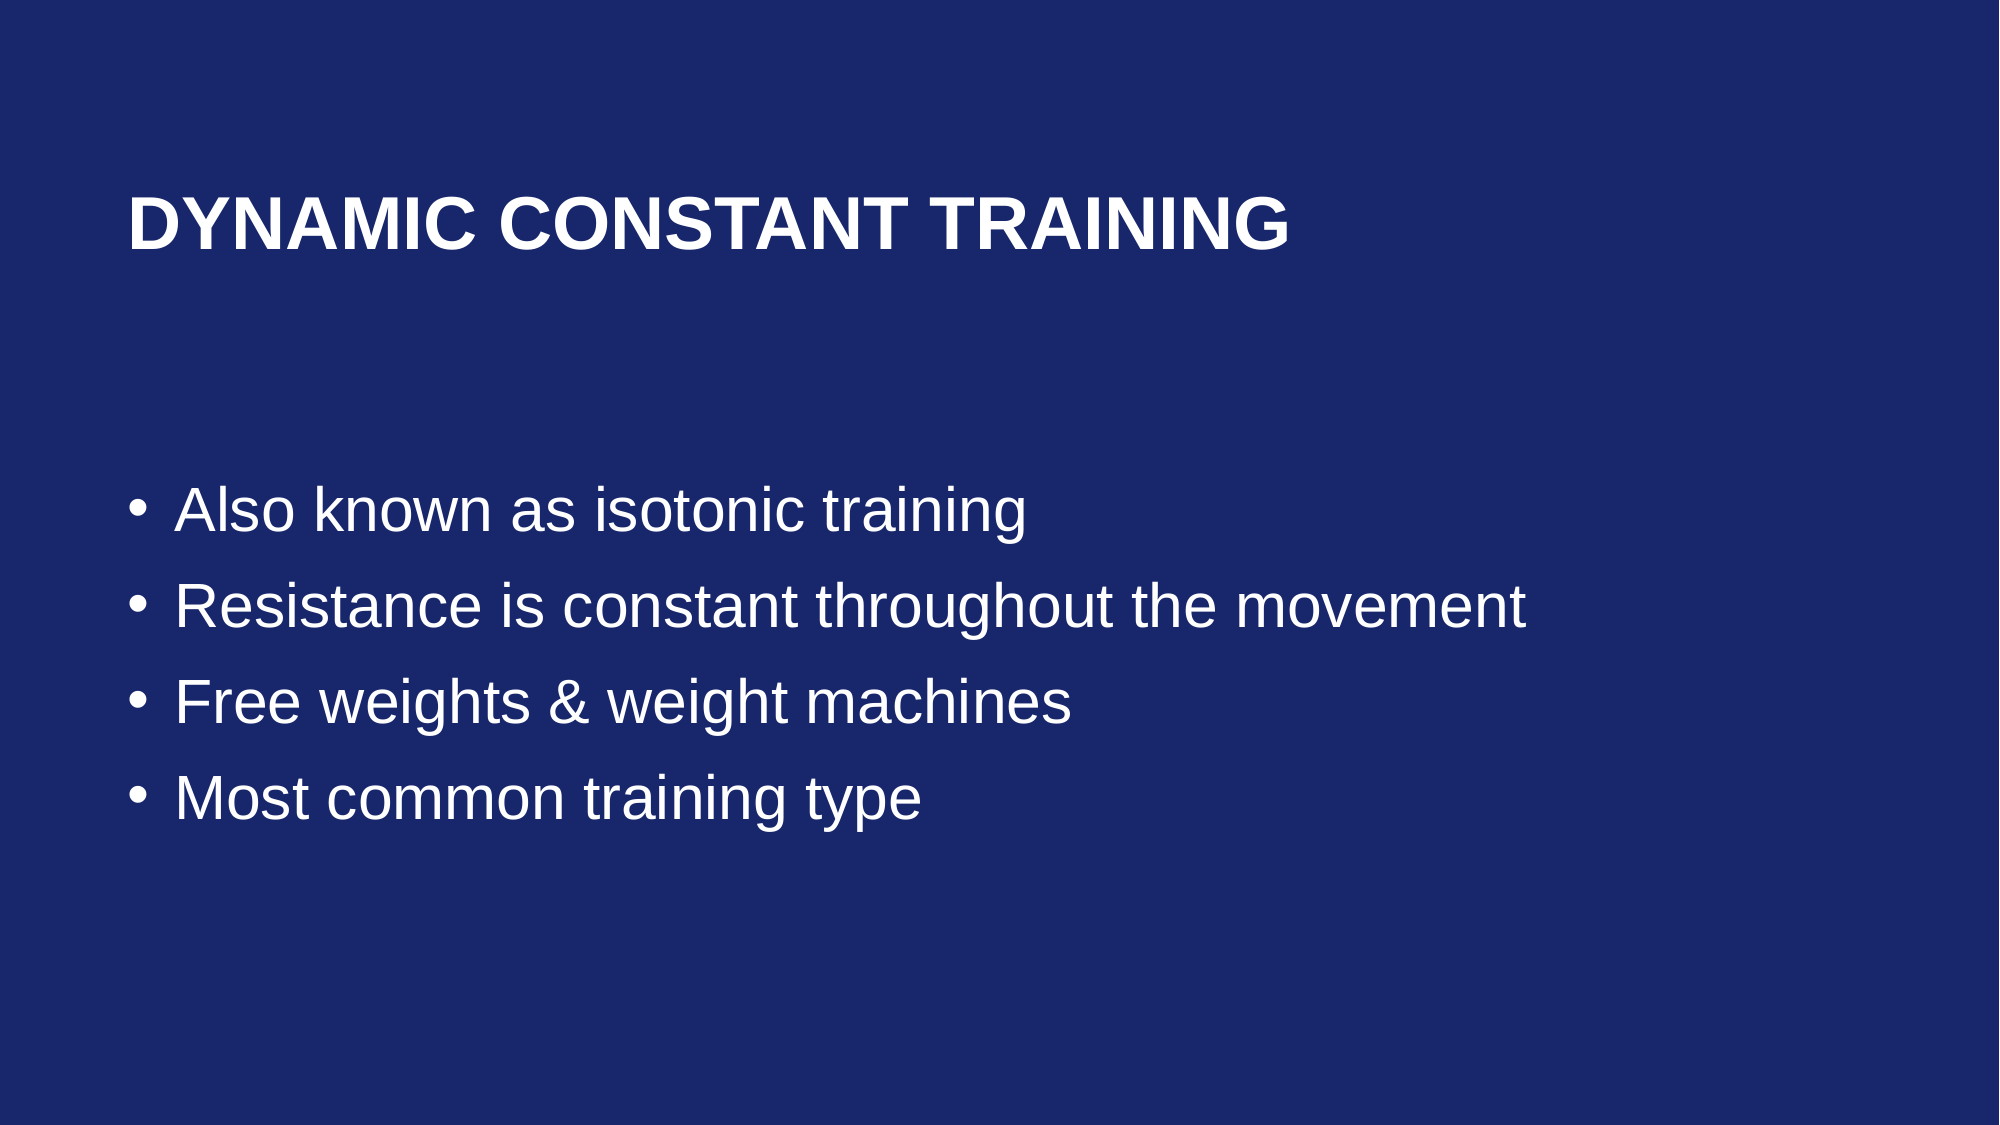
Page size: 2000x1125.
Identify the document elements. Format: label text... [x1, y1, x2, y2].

list Also known as isotonic training Resistance is constant throughout the movement Free weights & weight machines Most common training type [112, 351, 1775, 950]
title Dynamic Constant Training [112, 99, 1775, 339]
